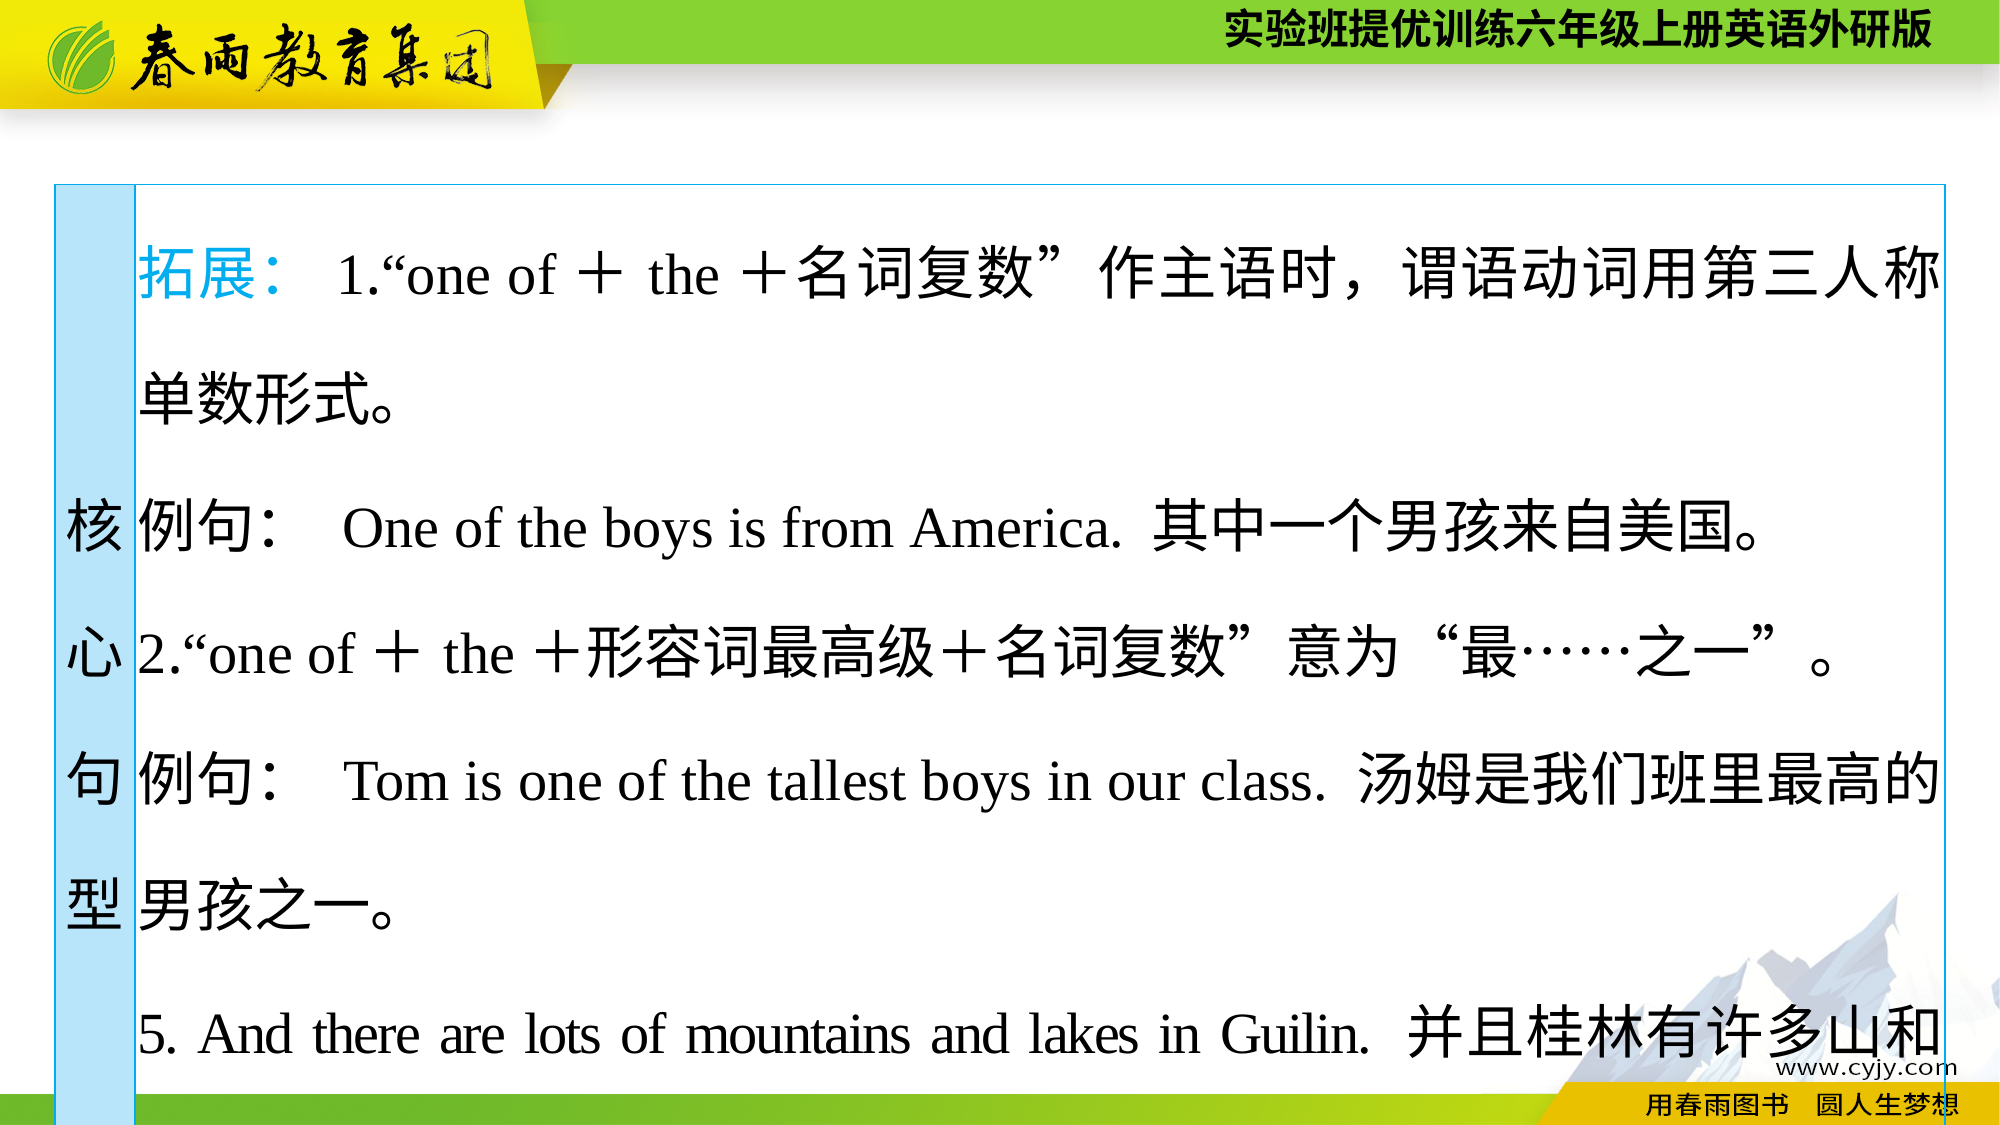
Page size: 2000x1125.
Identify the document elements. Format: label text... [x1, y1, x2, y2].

table_header 核 心 句 型 [56, 185, 134, 1125]
picture [0, 0, 2000, 1125]
table_header 拓展：1.“one of＋the＋名词复数”作主语时，谓语动词用第三人称单数形式。 例句： One of the boys is from America. 其中一个男孩来自美国。 2.“one of＋the＋形容词最高级＋名词复数”意为“最……之一”。 例句： Tom is one of the tallest boys in our class. 汤姆是我们班里最高的男孩之一。 5. And there are lots of mountains and lakes in Guilin. 并且桂林有许多山和湖。 [136, 185, 1944, 1125]
